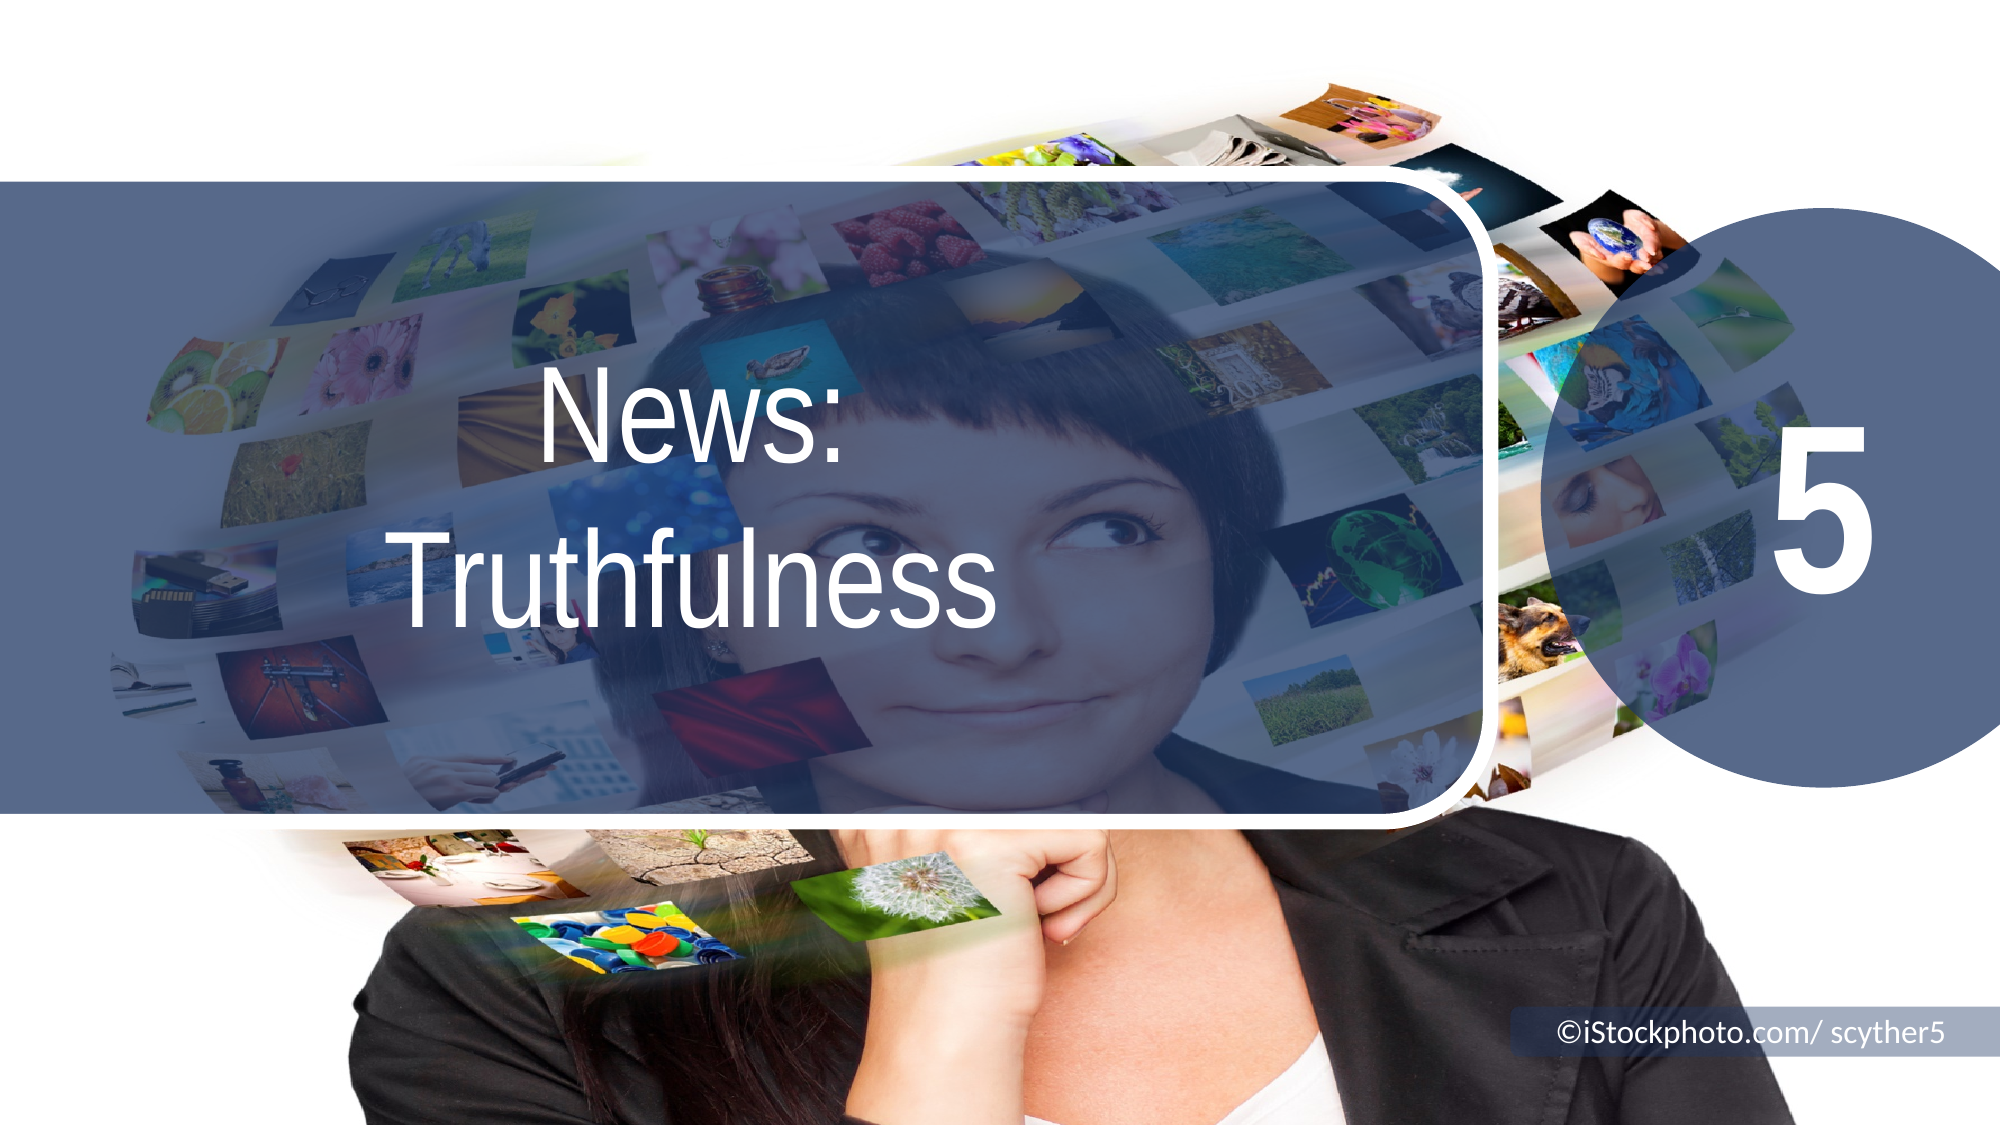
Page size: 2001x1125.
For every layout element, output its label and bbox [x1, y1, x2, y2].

picture [0, 0, 2000, 1125]
text_box [1540, 208, 2000, 788]
